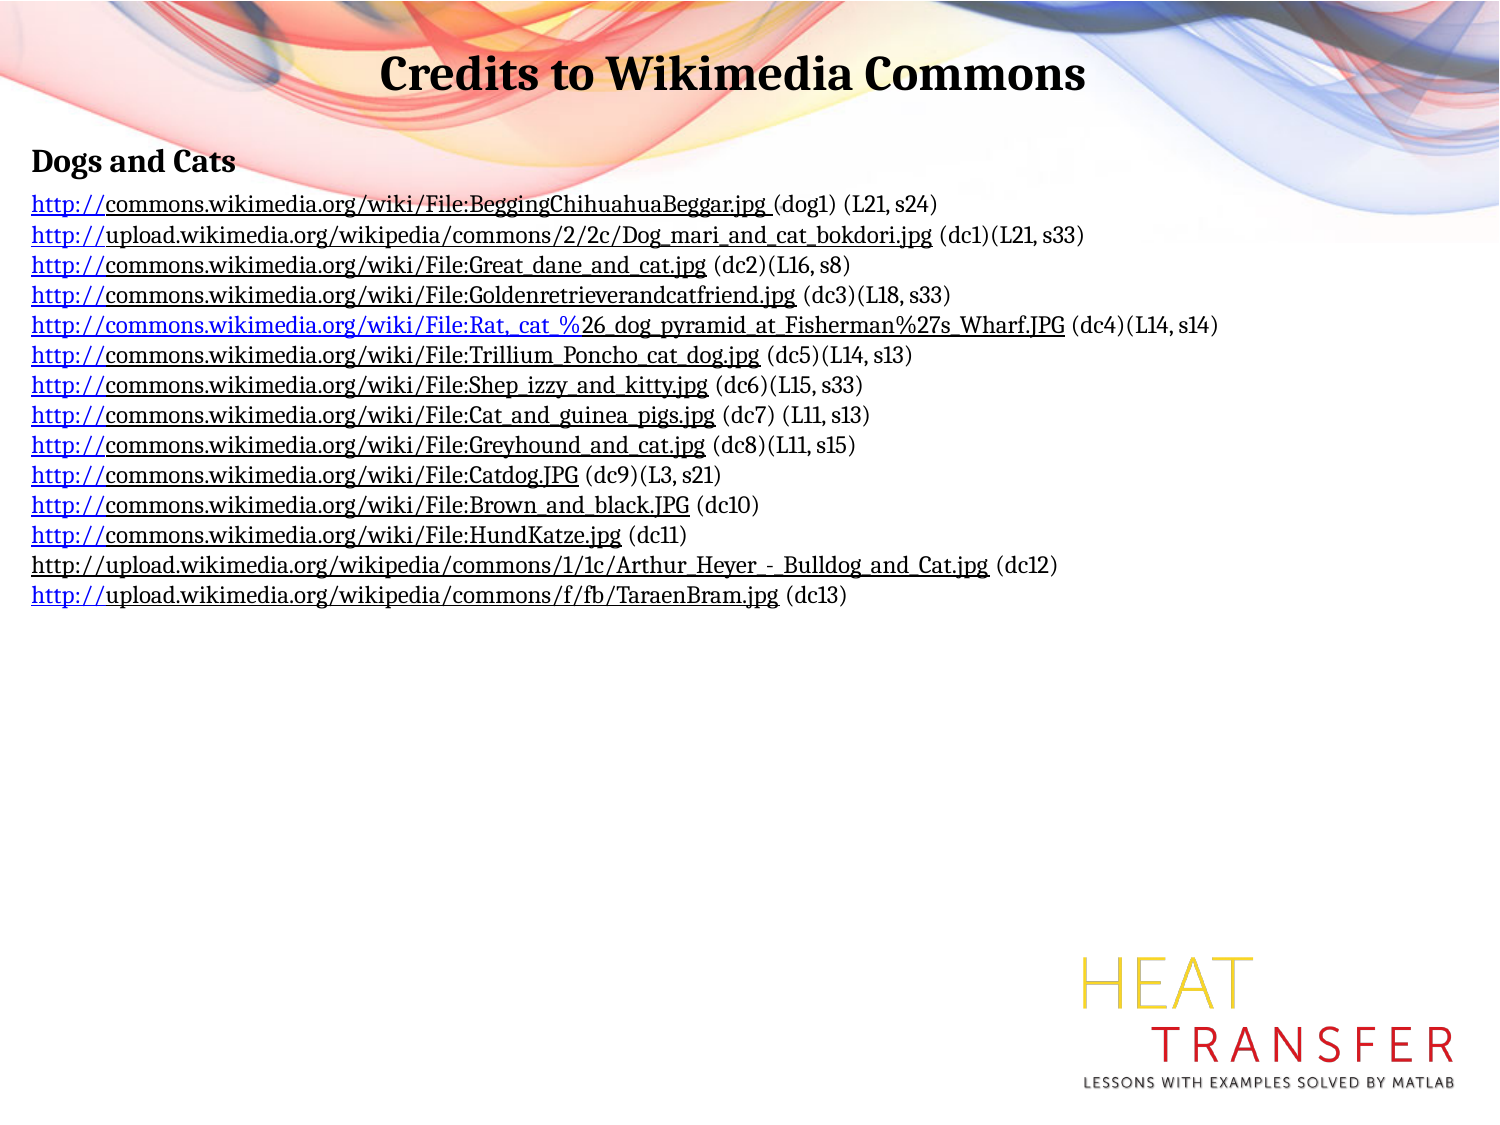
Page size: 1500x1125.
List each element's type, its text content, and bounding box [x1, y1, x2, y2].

text_box Credits to Wikimedia Commons [48, 33, 1419, 108]
picture [1075, 946, 1464, 1093]
picture [0, 1, 1499, 243]
text_box Dogs and Cats http://commons.wikimedia.org/wiki/File:BeggingChihuahuaBeggar.jpg (dog1) (L21, s24) http://upload.wikimedia.org/wikipedia/commons/2/2c/Dog_mari_and_cat_bokdori.jpg (dc1)(L21, s33) http://commons.wikimedia.org/wiki/File:Great_dane_and_cat.jpg (dc2)(L16, s8) http://commons.wikimedia.org/wiki/File:Goldenretrieverandcatfriend.jpg (dc3)(L18, s33) http://commons.wikimedia.org/wiki/File:Rat,_cat_%26_dog_pyramid_at_Fisherman%27s_Wharf.JPG (dc4)(L14, s14) http://commons.wikimedia.org/wiki/File:Trillium_Poncho_cat_dog.jpg (dc5)(L14, s13) http://commons.wikimedia.org/wiki/File:Shep_izzy_and_kitty.jpg (dc6)(L15, s33) http://commons.wikimedia.org/wiki/File:Cat_and_guinea_pigs.jpg (dc7) (L11, s13) http://commons.wikimedia.org/wiki/File:Greyhound_and_cat.jpg (dc8)(L11, s15) http://commons.wikimedia.org/wiki/File:Catdog.JPG (dc9)(L3, s21) http://commons.wikimedia.org/wiki/File:Brown_and_black.JPG (dc10) http://commons.wikimedia.org/wiki/File:HundKatze.jpg (dc11) http://upload.wikimedia.org/wikipedia/commons/1/1c/Arthur_Heyer_-_Bulldog_and_Cat.jpg (dc12) http://upload.wikimedia.org/wikipedia/commons/f/fb/TaraenBram.jpg (dc13) [16, 131, 1480, 776]
